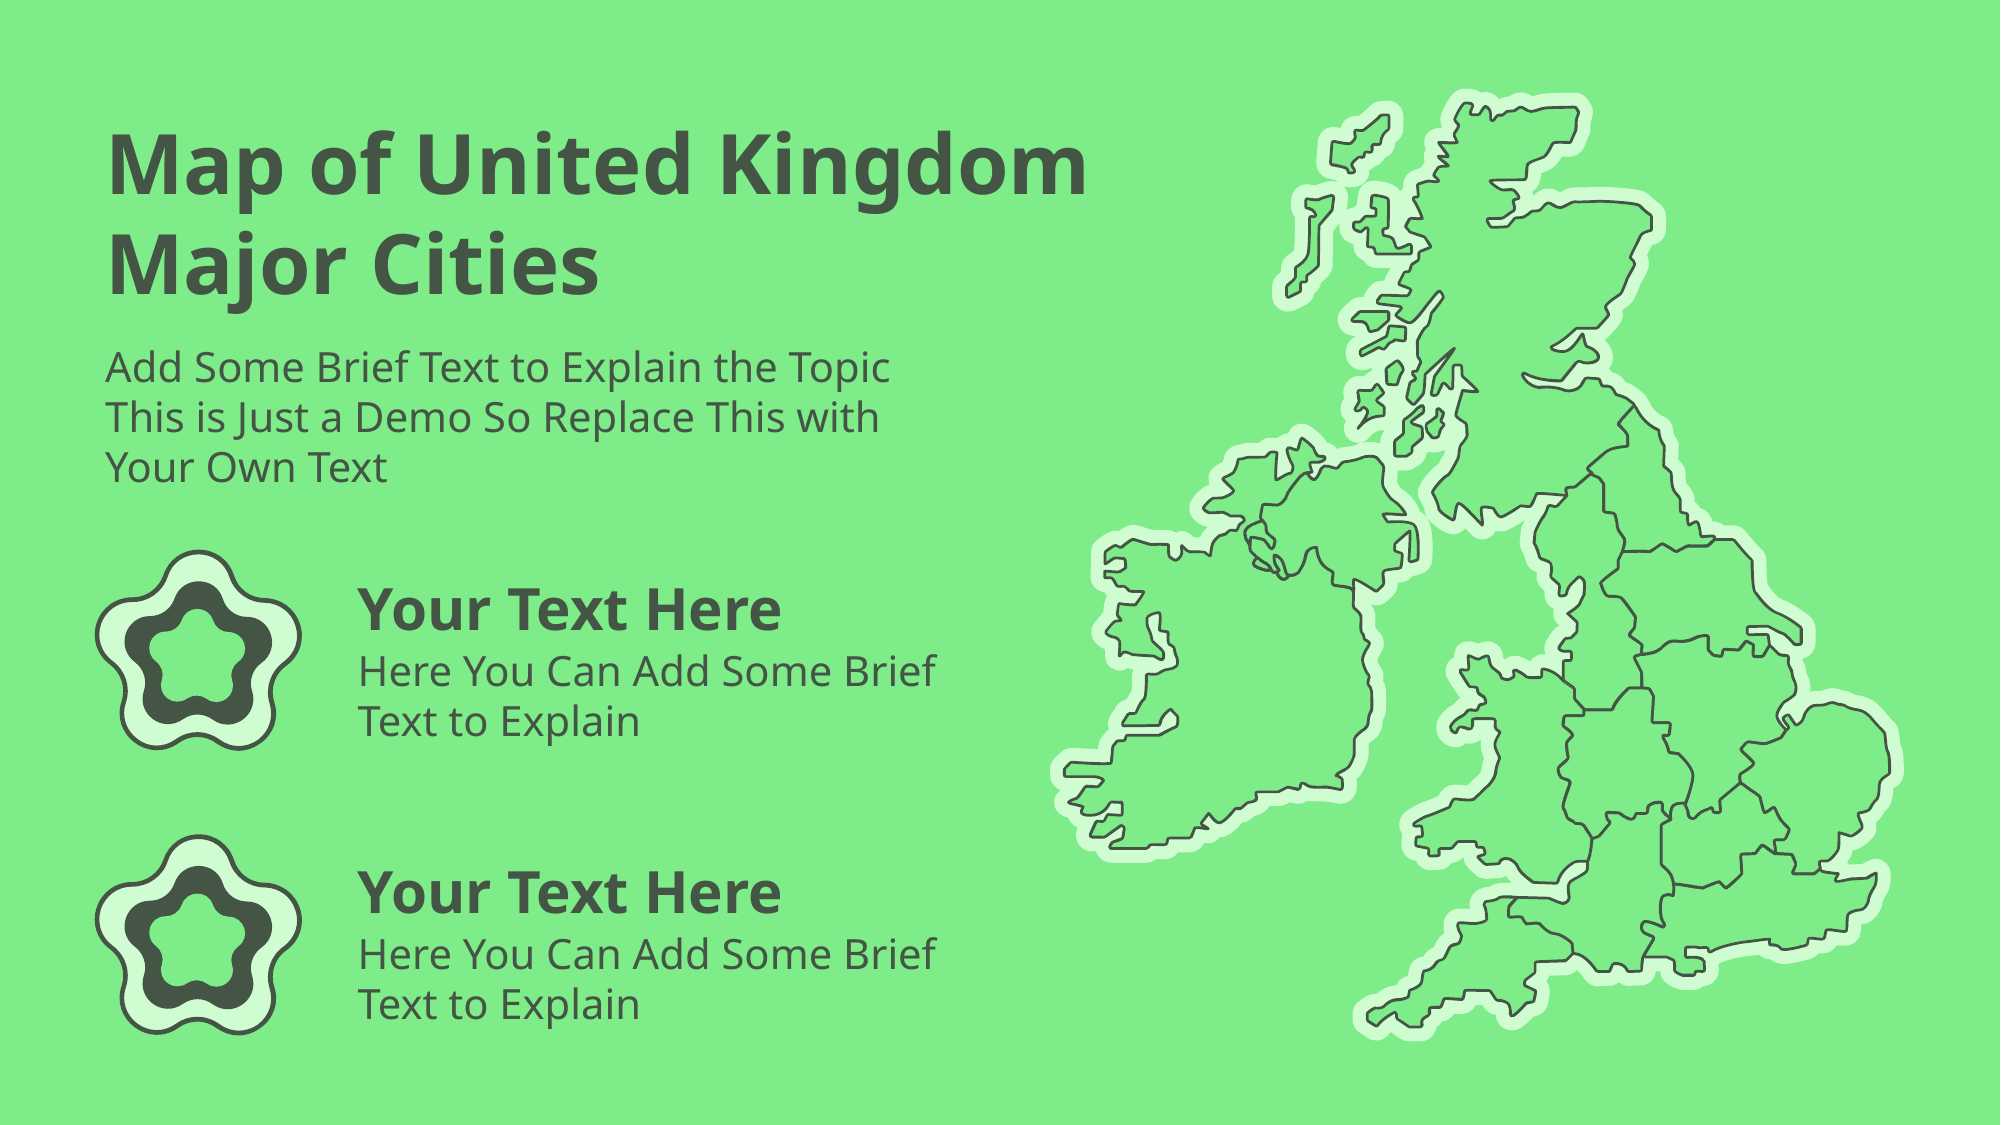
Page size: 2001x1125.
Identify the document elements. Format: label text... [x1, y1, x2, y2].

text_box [1049, 88, 1904, 1042]
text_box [342, 564, 979, 754]
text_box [342, 847, 979, 1037]
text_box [84, 828, 313, 1047]
text_box Add Some Brief Text to Explain the Topic This is Just a Demo So Replace This with Your Own Text [90, 333, 911, 499]
text_box Map of United Kingdom Major Cities [90, 103, 1049, 319]
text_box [84, 543, 313, 762]
